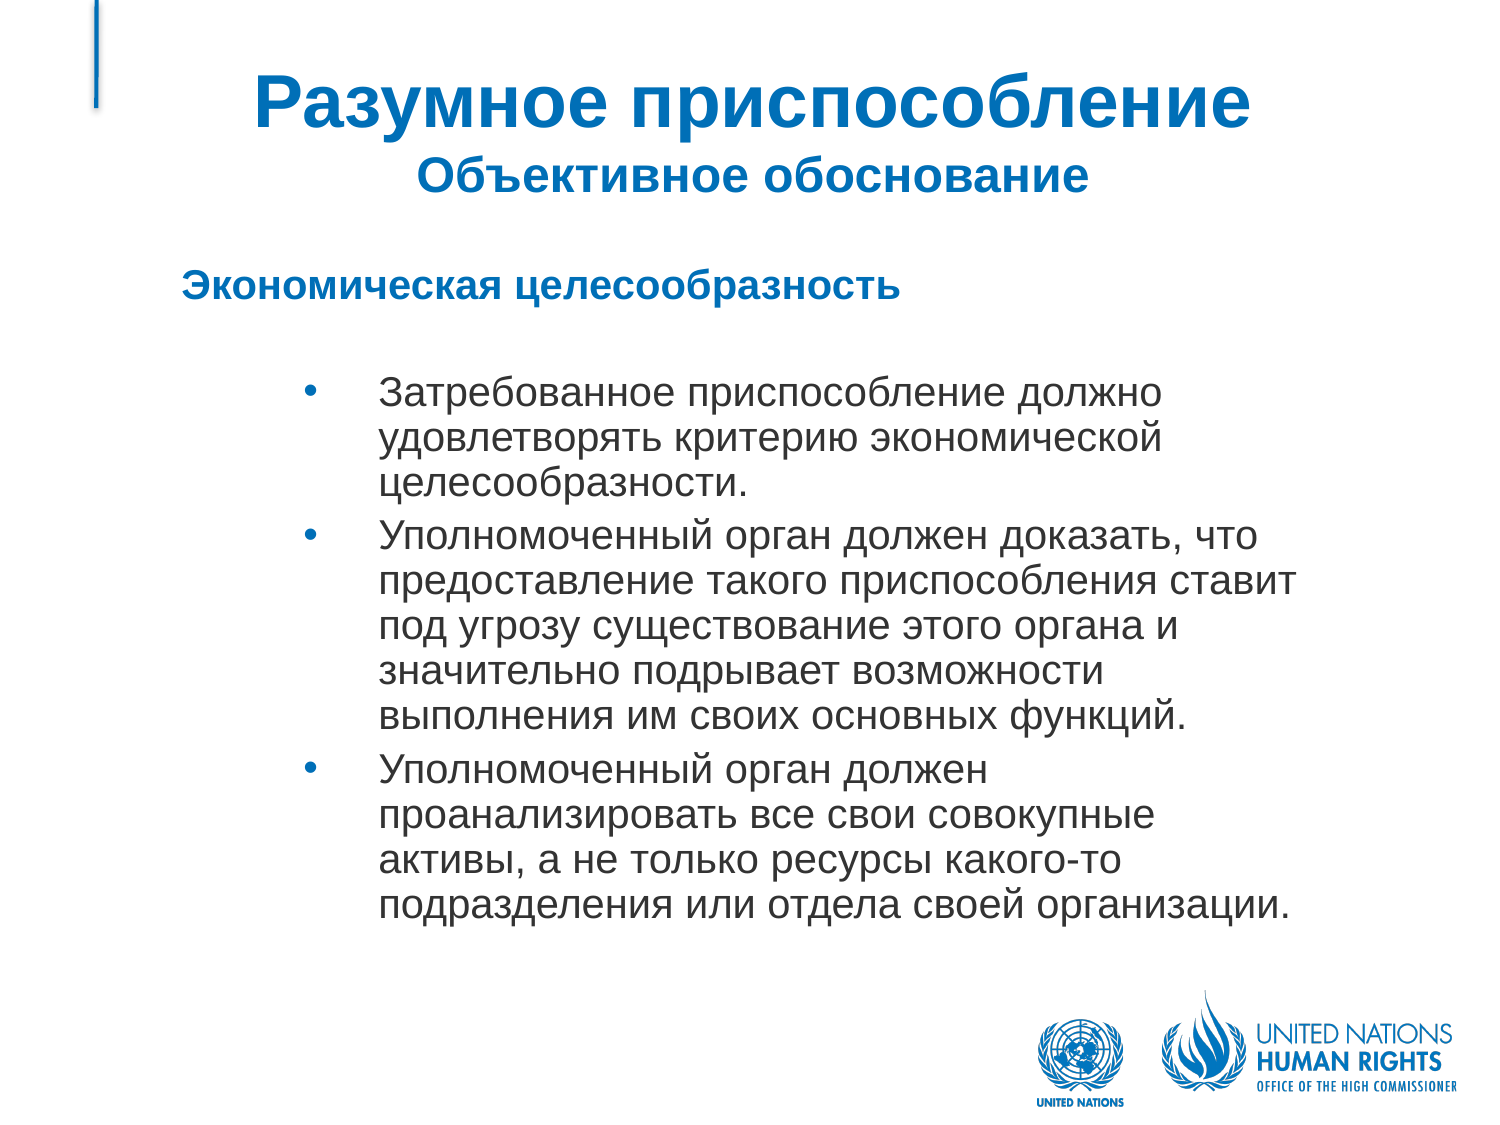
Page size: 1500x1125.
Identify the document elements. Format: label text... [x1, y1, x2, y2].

title Разумное приспособление Объективное обоснование [64, 45, 1456, 224]
picture [1037, 990, 1457, 1107]
text_box Экономическая целесообразность Затребованное приспособление должно удовлетворять критерию экономической целесообразности. Уполномоченный орган должен доказать, что предоставление такого приспособления ставит под угрозу существование этого органа и значительно подрывает возможности выполнения им своих основных функций. Уполномоченный орган должен проанализировать все свои совокупные активы, а не только ресурсы какого-то подразделения или отдела своей организации. [166, 256, 1325, 925]
